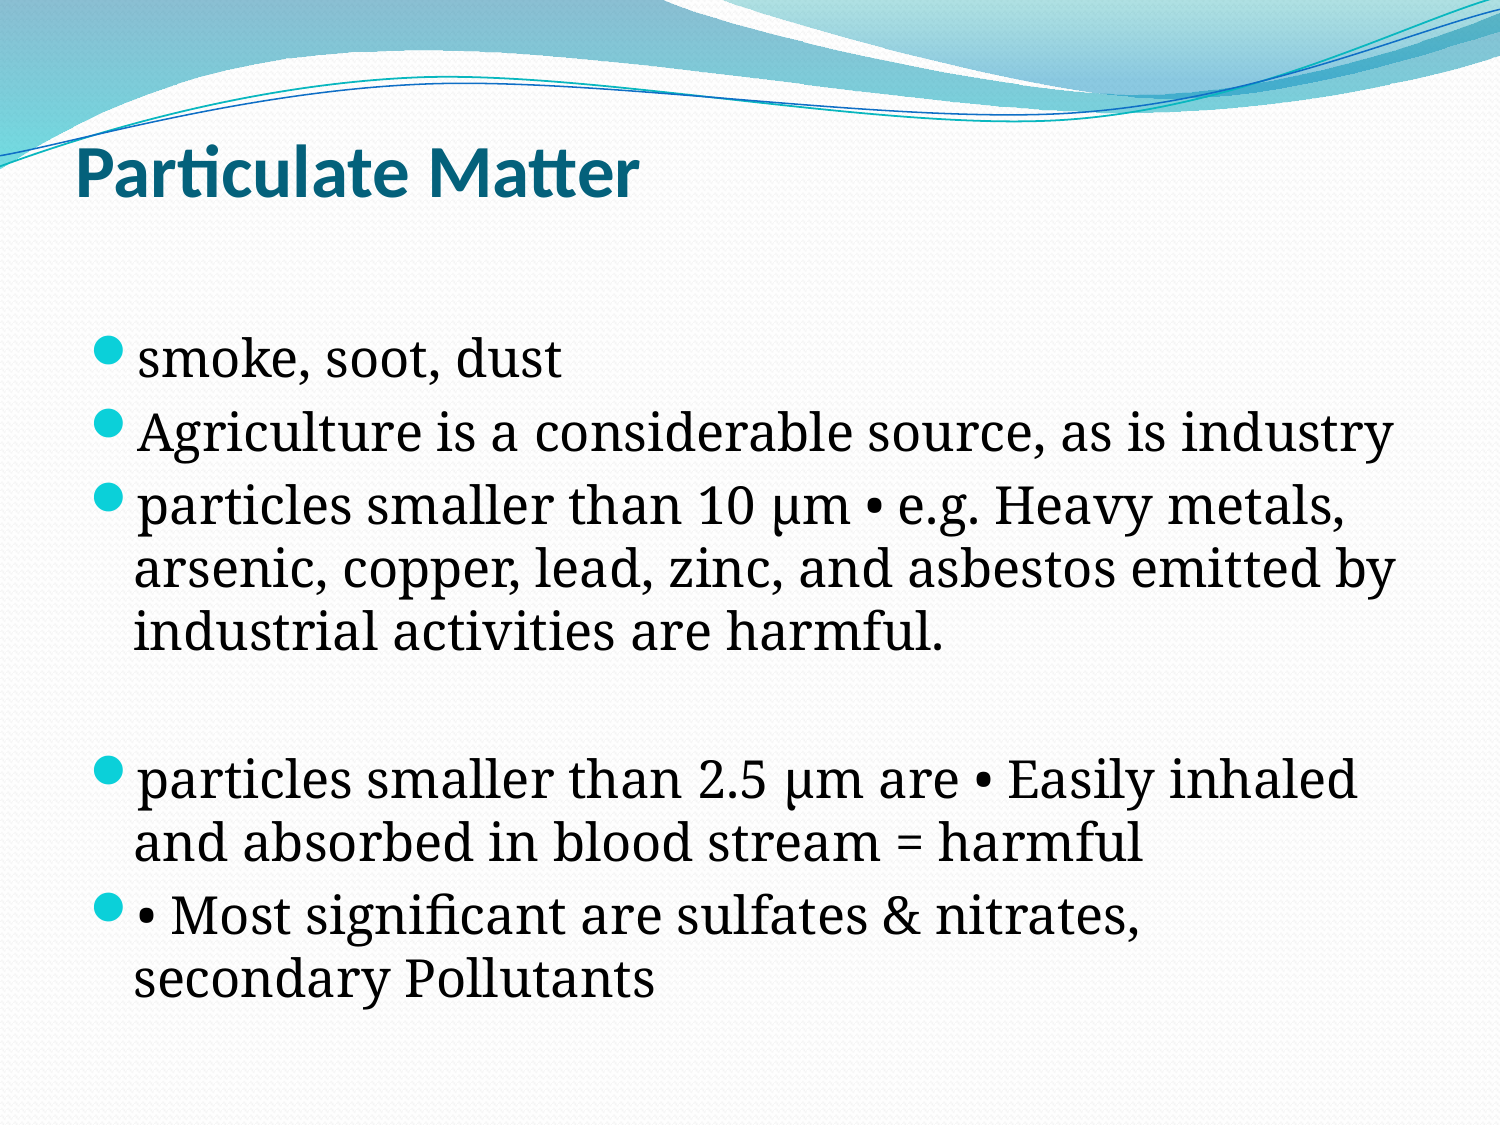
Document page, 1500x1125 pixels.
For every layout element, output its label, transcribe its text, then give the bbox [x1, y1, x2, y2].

title Particulate Matter [75, 115, 1425, 303]
list smoke, soot, dust Agriculture is a considerable source, as is industry particles smaller than 10 μm • e.g. Heavy metals, arsenic, copper, lead, zinc, and asbestos emitted by industrial activities are harmful. particles smaller than 2.5 μm are • Easily inhaled and absorbed in blood stream = harmful • Most significant are sulfates & nitrates, secondary Pollutants [75, 317, 1425, 1038]
